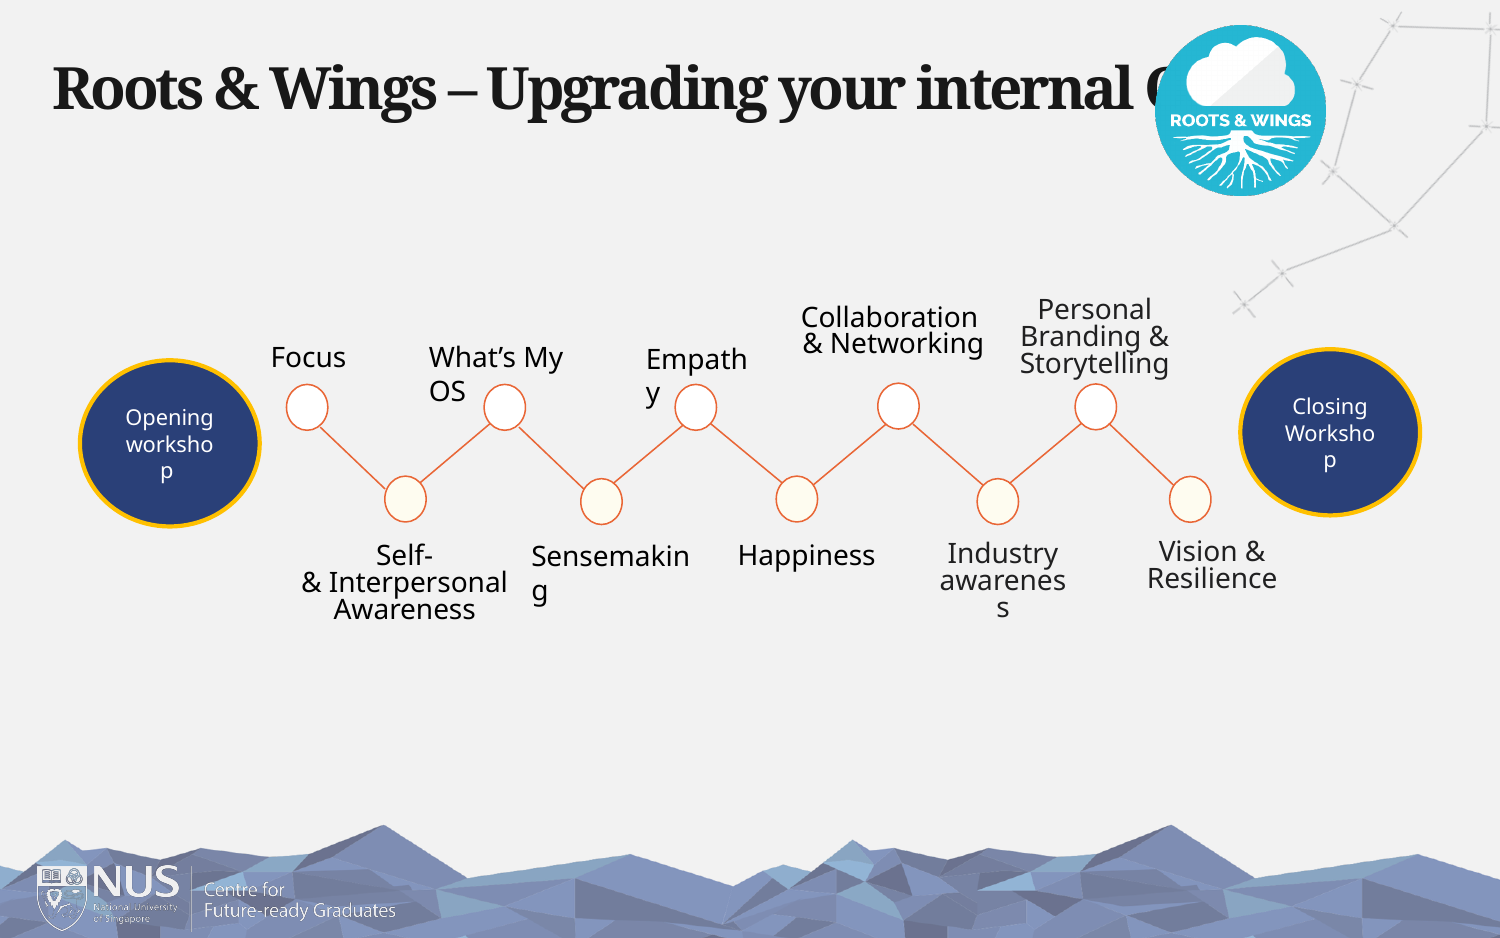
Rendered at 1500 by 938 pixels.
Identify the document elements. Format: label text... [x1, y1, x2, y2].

picture [0, 797, 1500, 938]
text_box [79, 290, 1421, 635]
text_box Roots & Wings – Upgrading your internal OS [37, 43, 1150, 157]
picture [1146, 0, 1500, 351]
